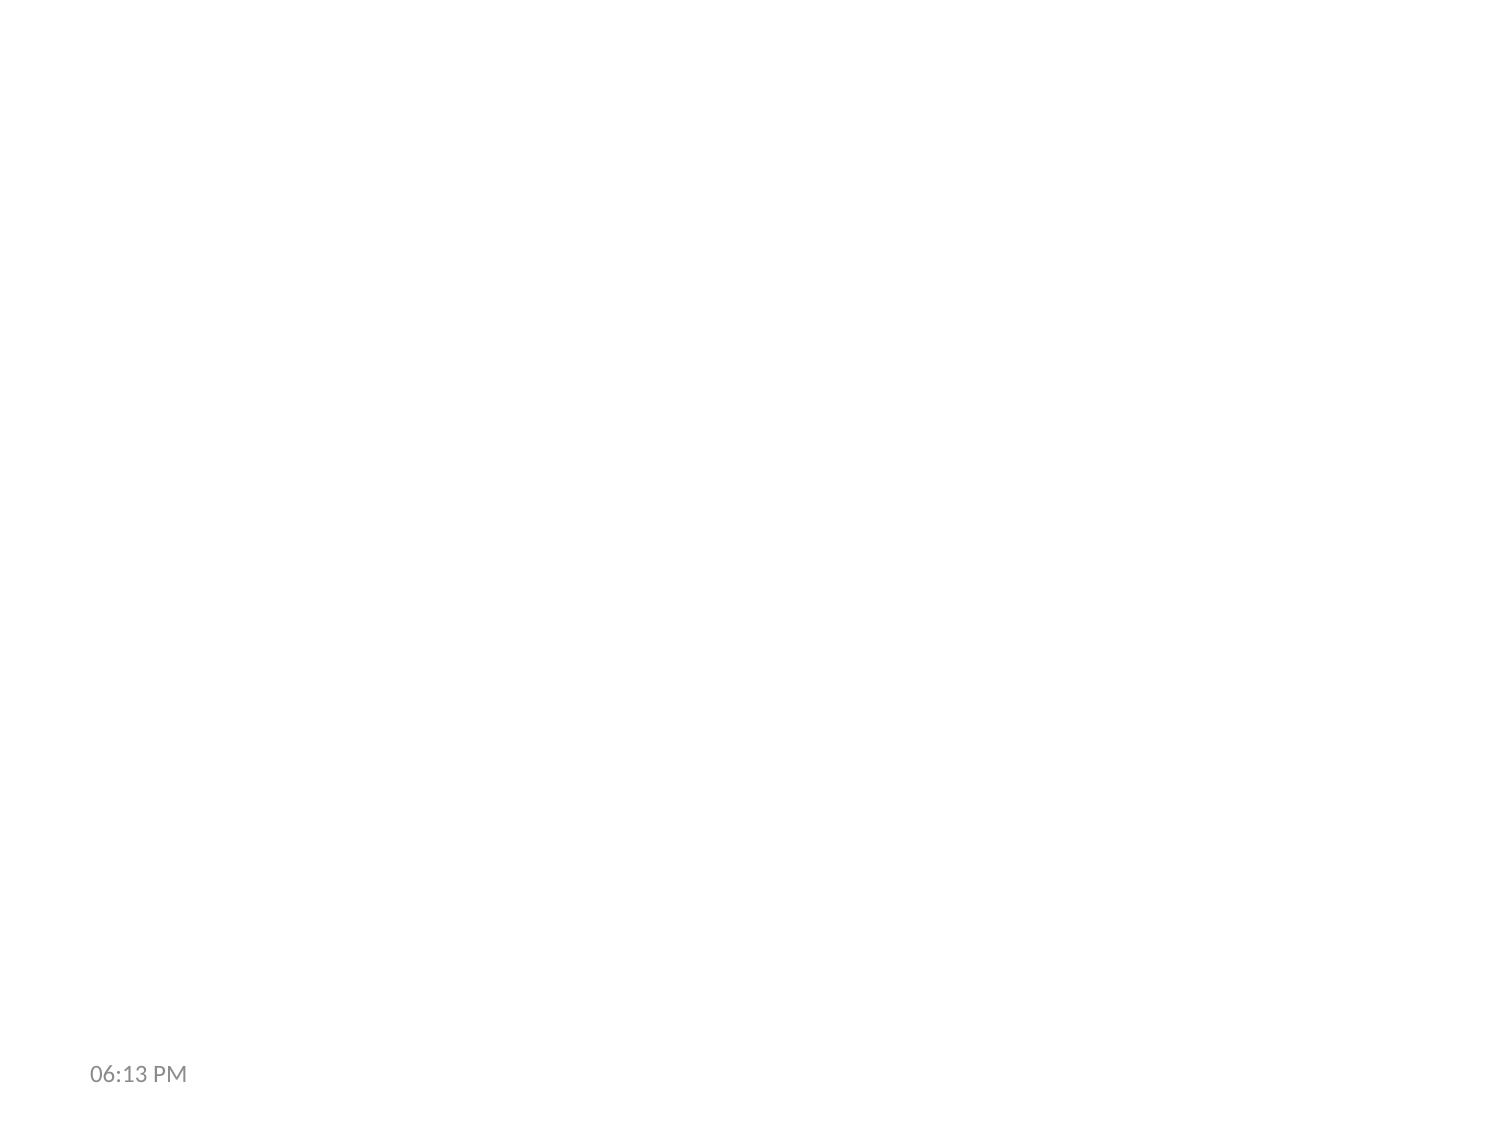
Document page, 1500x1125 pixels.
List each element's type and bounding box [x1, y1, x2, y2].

slide_number [75, 1042, 425, 1103]
